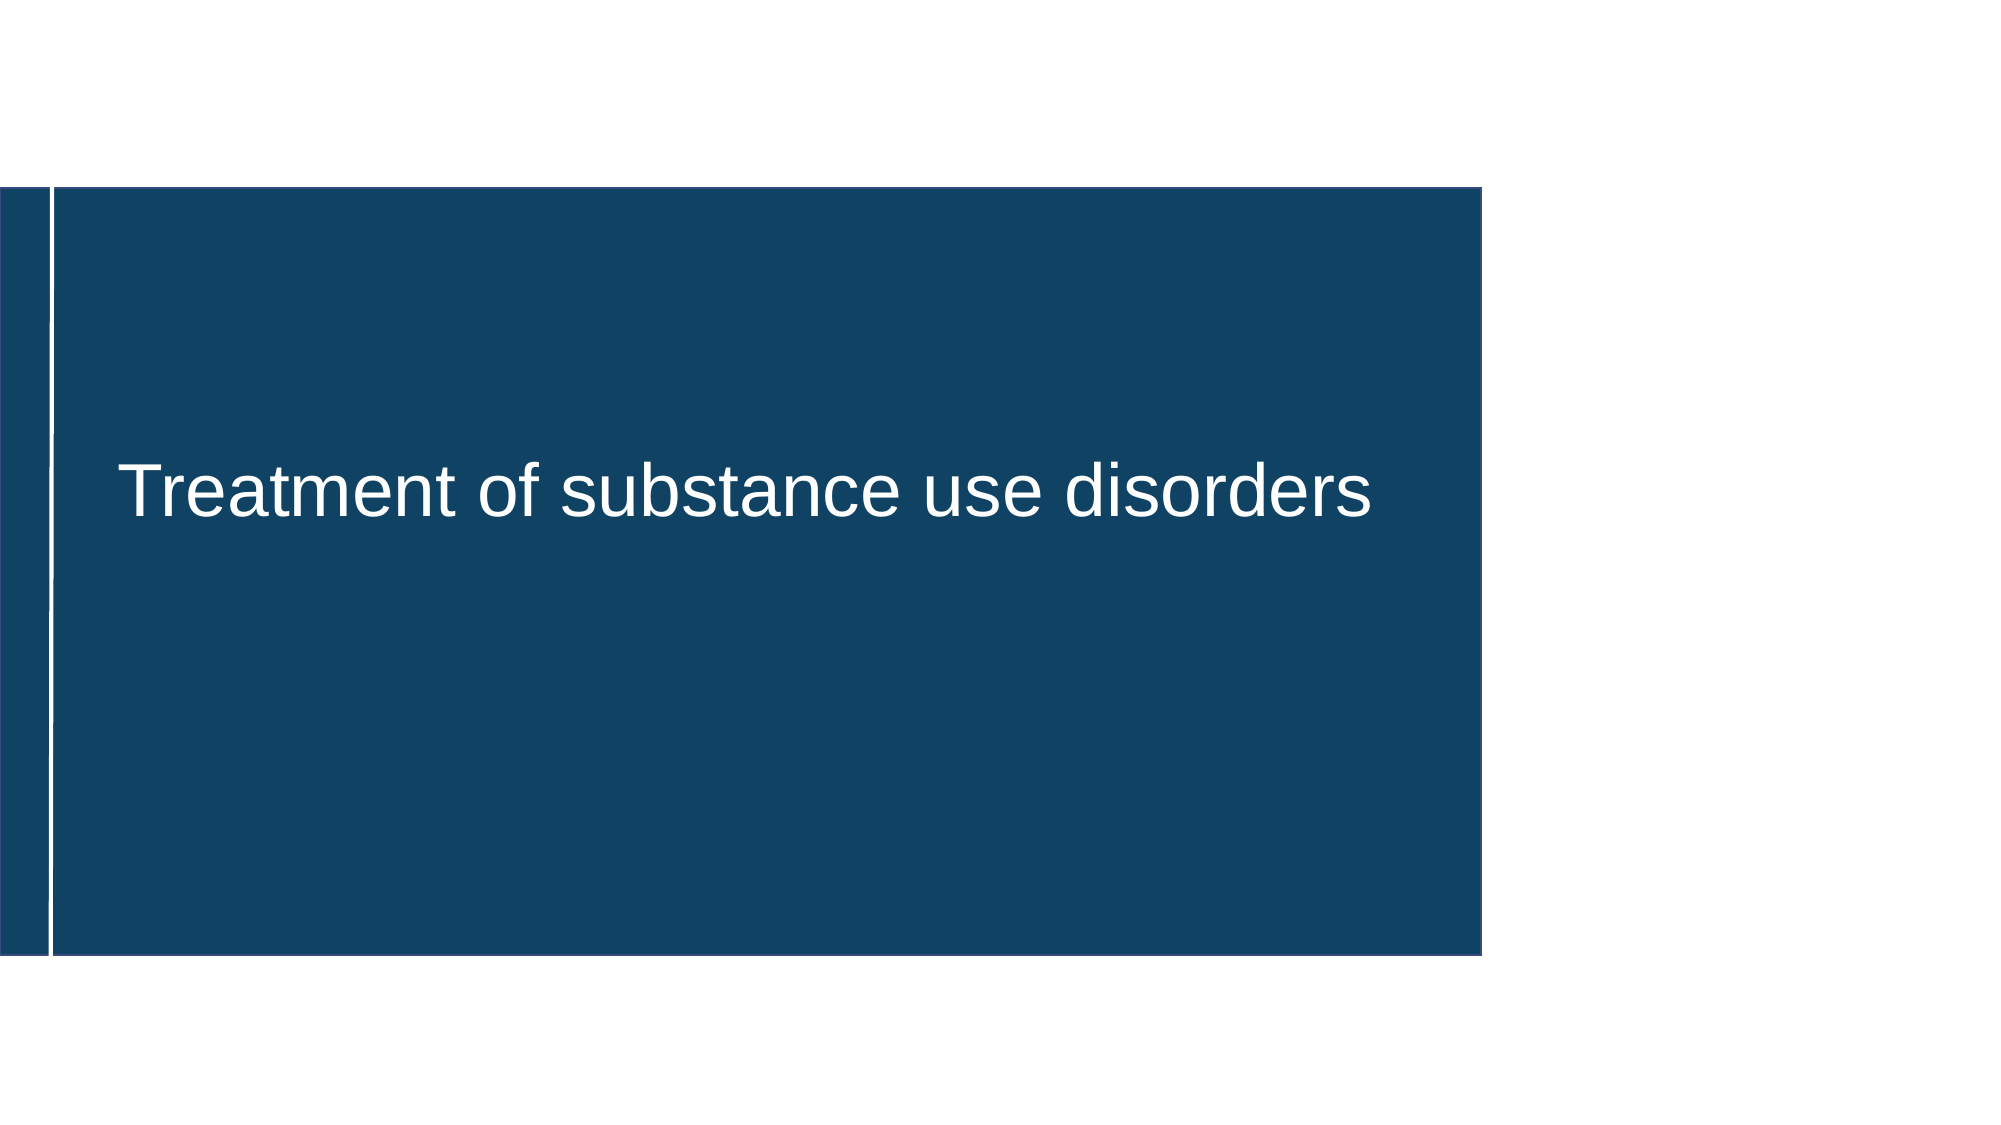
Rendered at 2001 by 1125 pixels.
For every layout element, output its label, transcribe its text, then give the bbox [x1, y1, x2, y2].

text_box Treatment of substance use disorders [102, 298, 1420, 539]
text_box [0, 187, 49, 956]
text_box [53, 187, 1482, 956]
